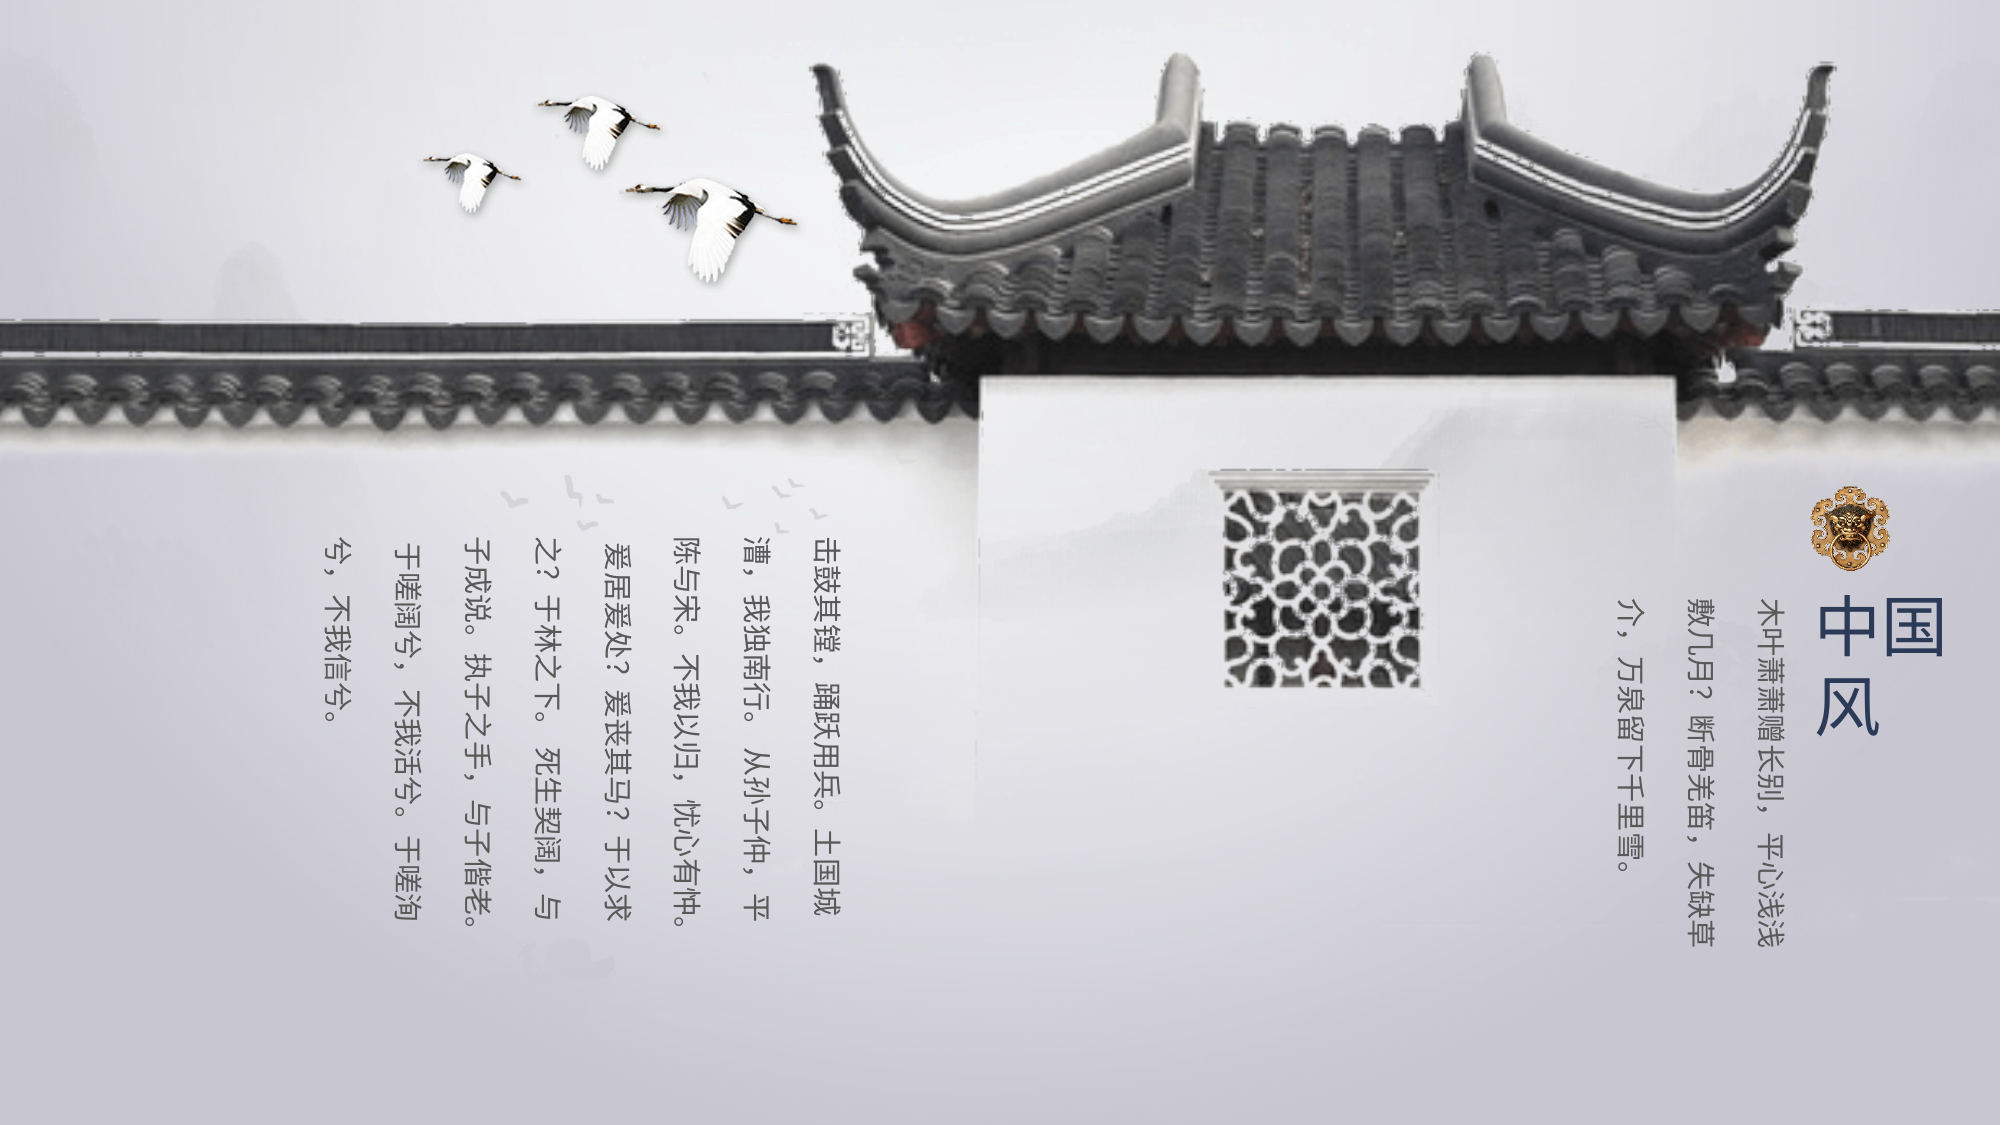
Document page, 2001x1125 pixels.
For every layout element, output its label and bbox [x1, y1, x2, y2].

picture [0, 0, 2000, 1070]
text_box [1799, 480, 1963, 835]
